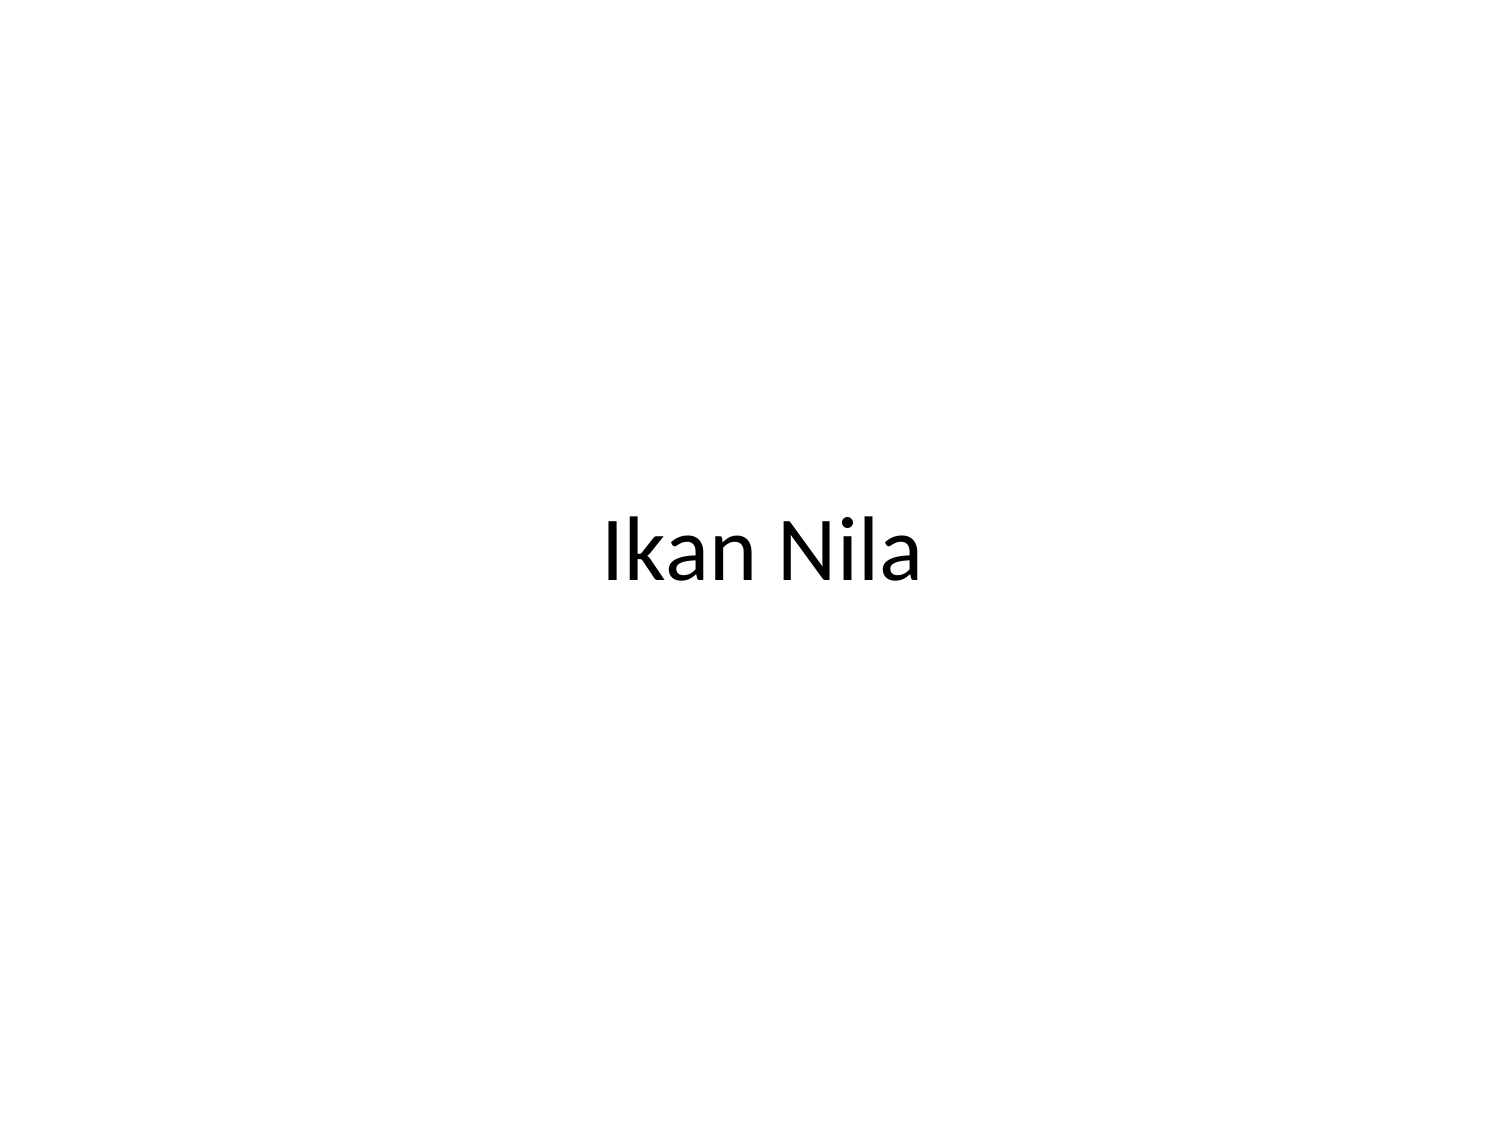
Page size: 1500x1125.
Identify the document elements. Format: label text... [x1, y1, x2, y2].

title Ikan Nila [87, 450, 1438, 638]
